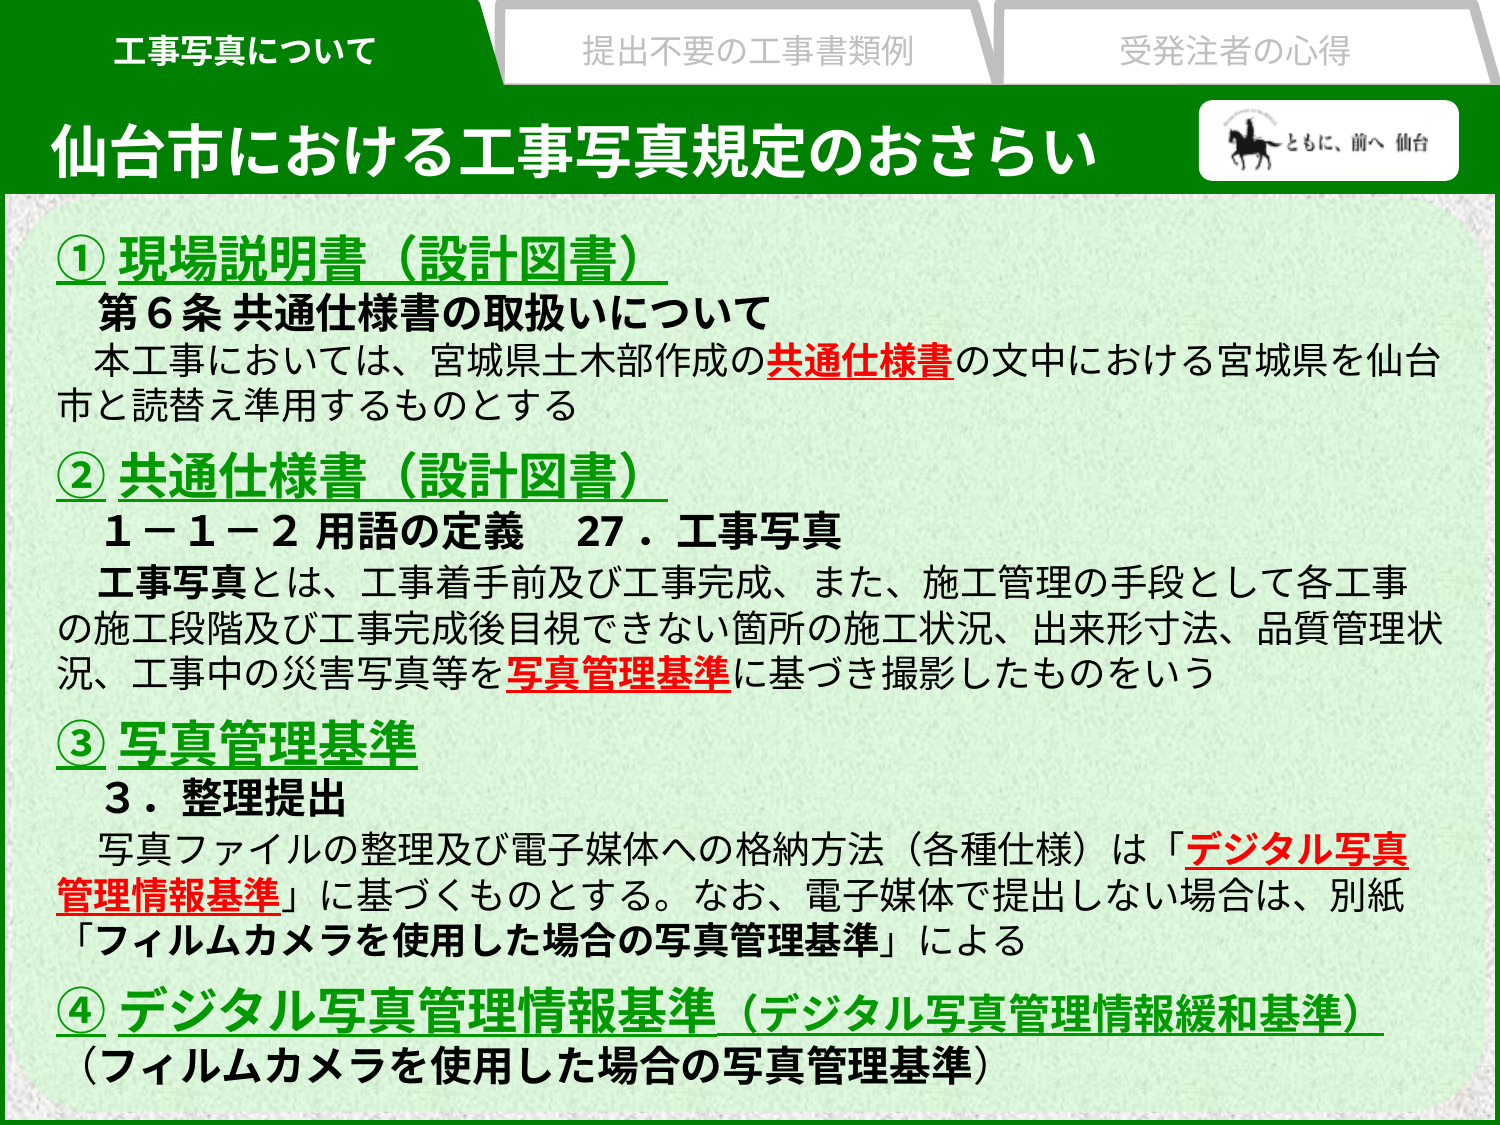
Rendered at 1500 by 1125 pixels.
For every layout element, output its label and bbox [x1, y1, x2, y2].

text_box [0, 3, 1500, 1125]
